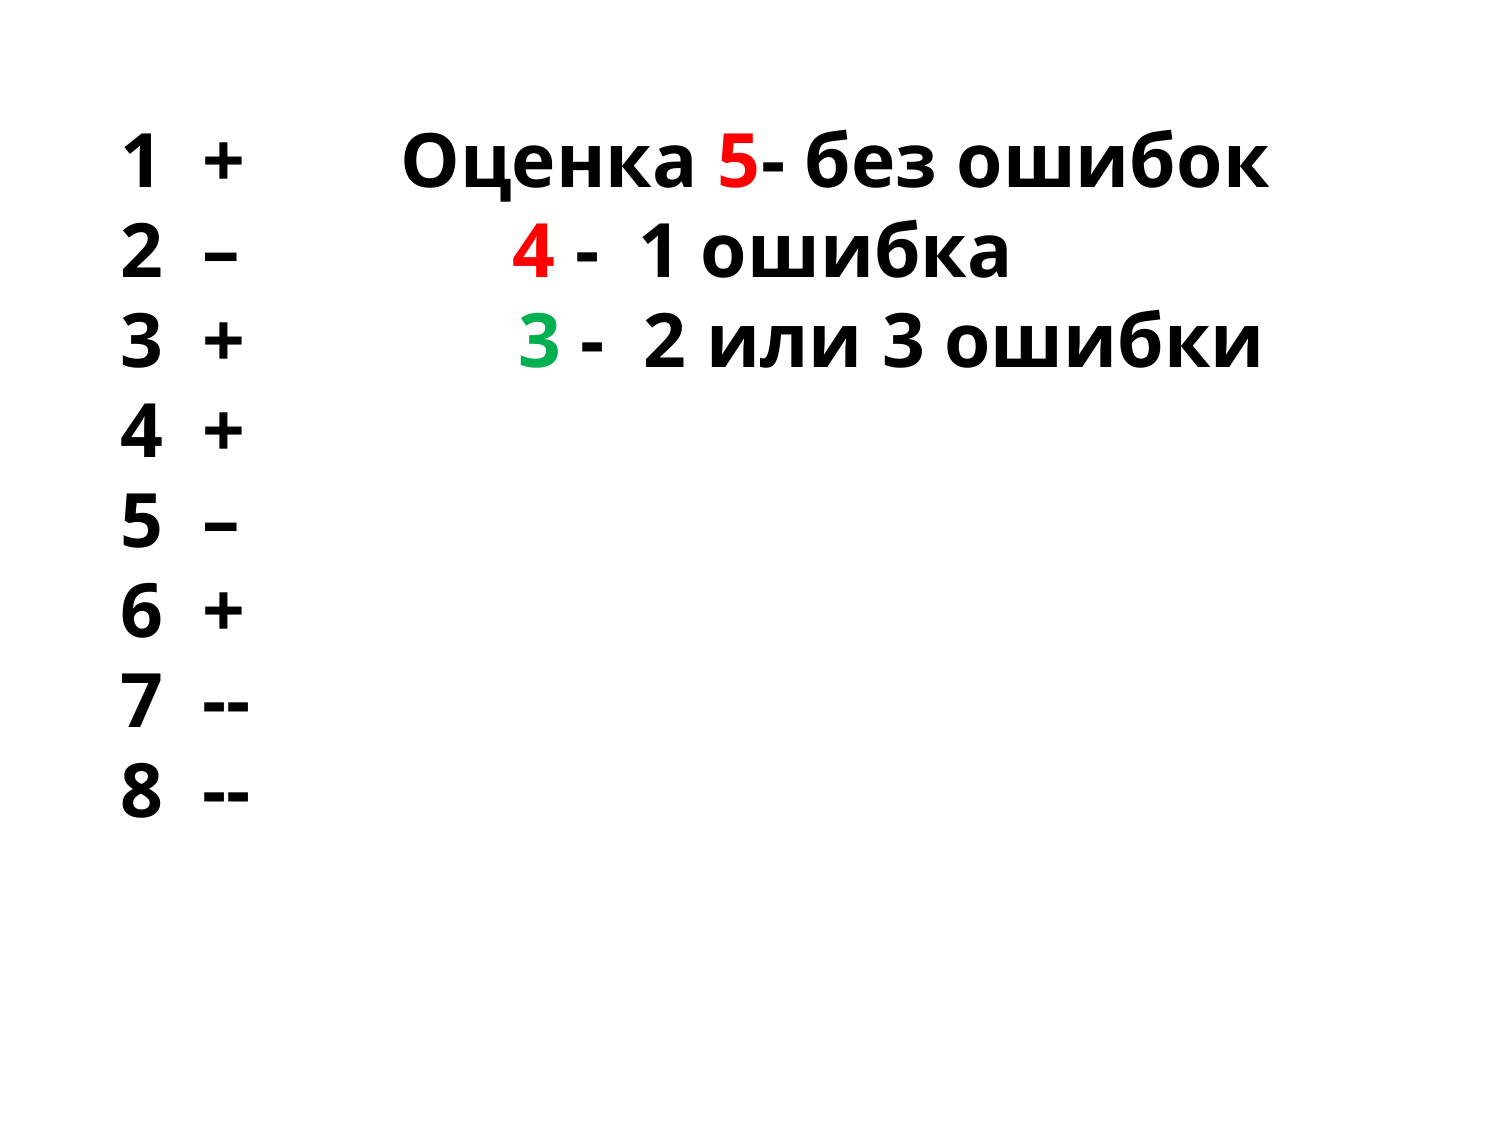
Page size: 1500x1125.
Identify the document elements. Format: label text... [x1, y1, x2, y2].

text_box 1 + Оценка 5- без ошибок 2 – 4 - 1 ошибка 3 + 3 - 2 или 3 ошибки 4 + 5 – 6 + 7 -- 8 -- [105, 104, 1465, 840]
